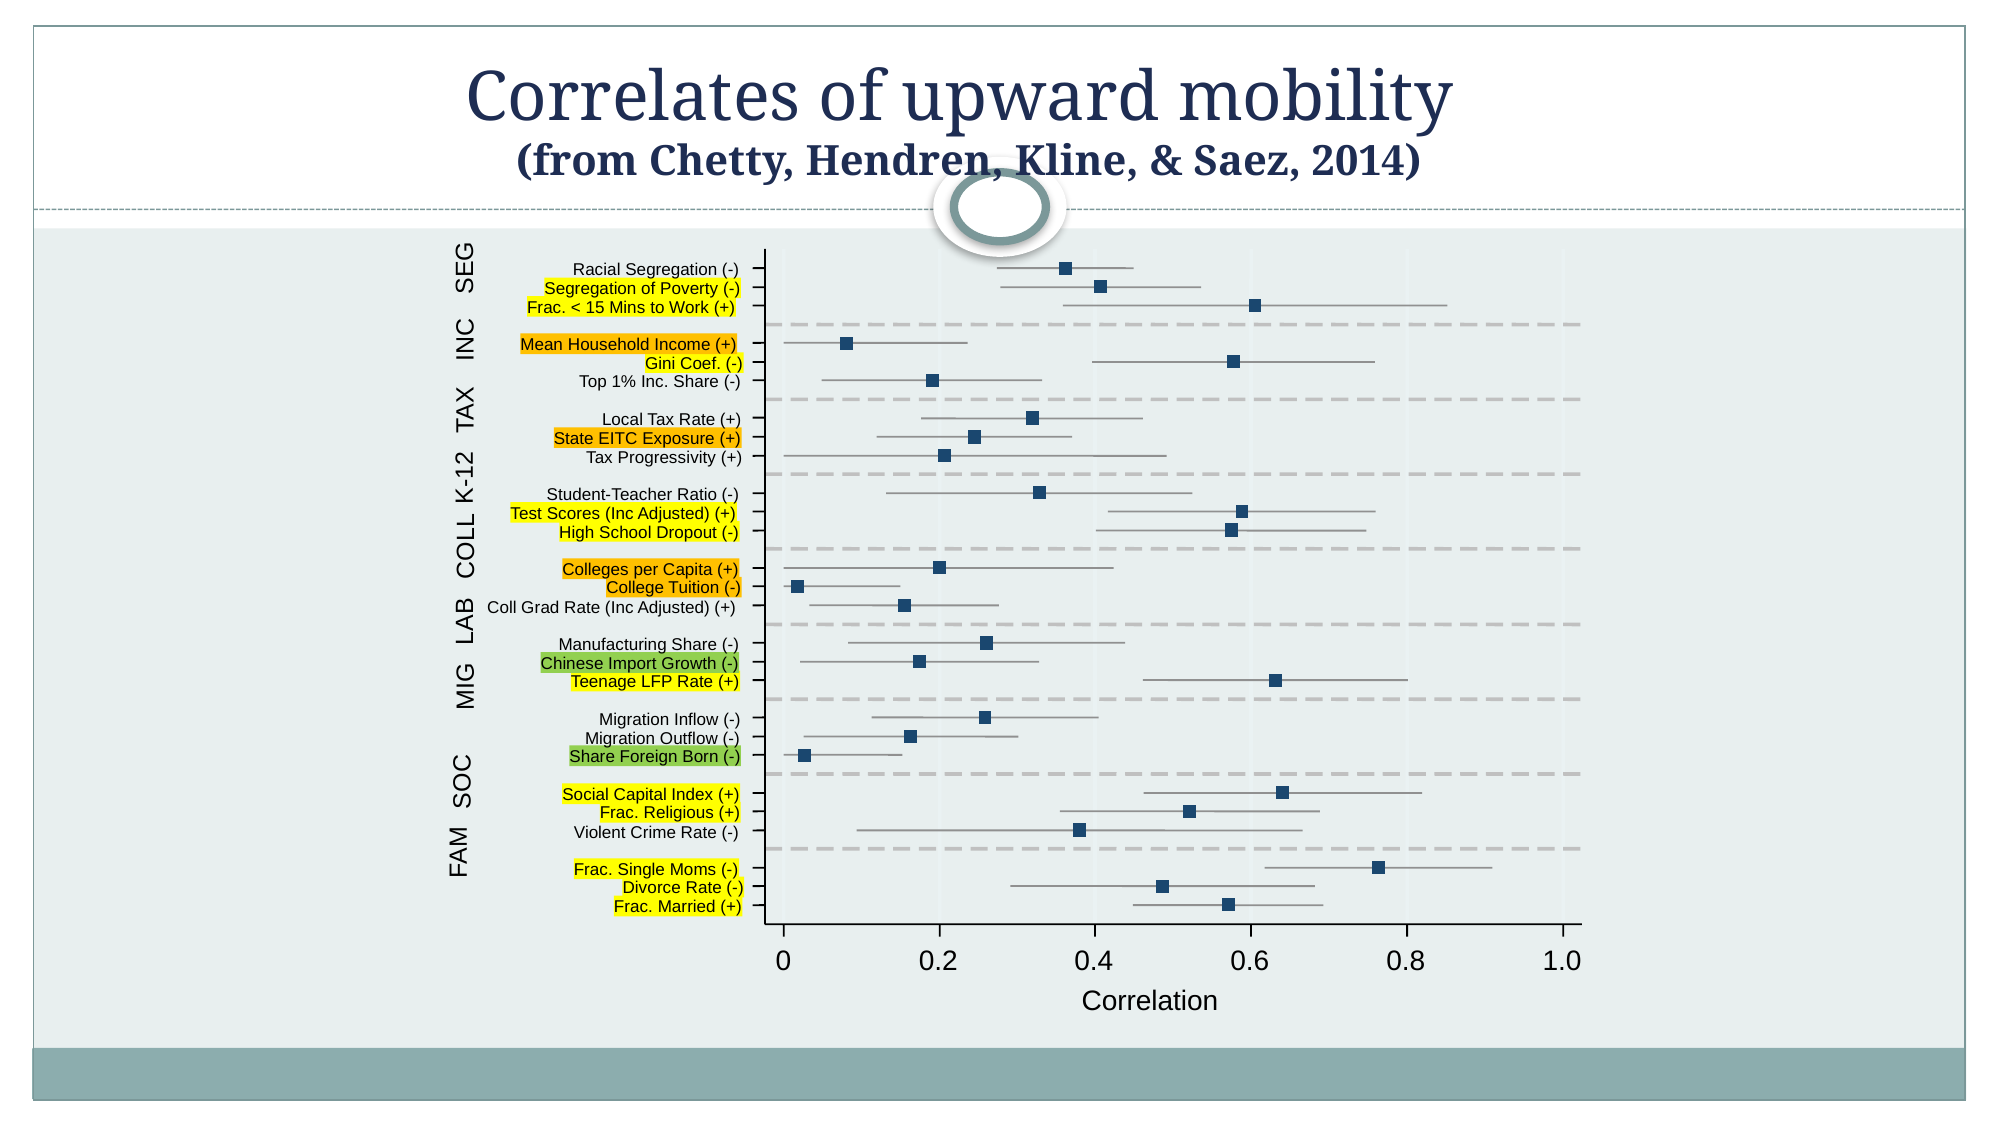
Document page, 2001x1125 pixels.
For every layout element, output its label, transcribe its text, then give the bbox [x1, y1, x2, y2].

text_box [484, 248, 1582, 977]
text_box SOC [438, 740, 477, 824]
text_box MIG [441, 660, 477, 726]
text_box LAB [440, 582, 477, 660]
text_box INC [441, 303, 477, 377]
text_box TAX [441, 377, 477, 436]
text_box SEG [440, 226, 486, 310]
text_box K-12 [440, 436, 477, 520]
text_box Correlation [1081, 987, 1219, 1016]
text_box FAM [434, 812, 477, 894]
text_box COLL [441, 520, 477, 582]
text_box Correlates of upward mobility (from Chetty, Hendren, Kline, & Saez, 2014) [312, 51, 1625, 184]
